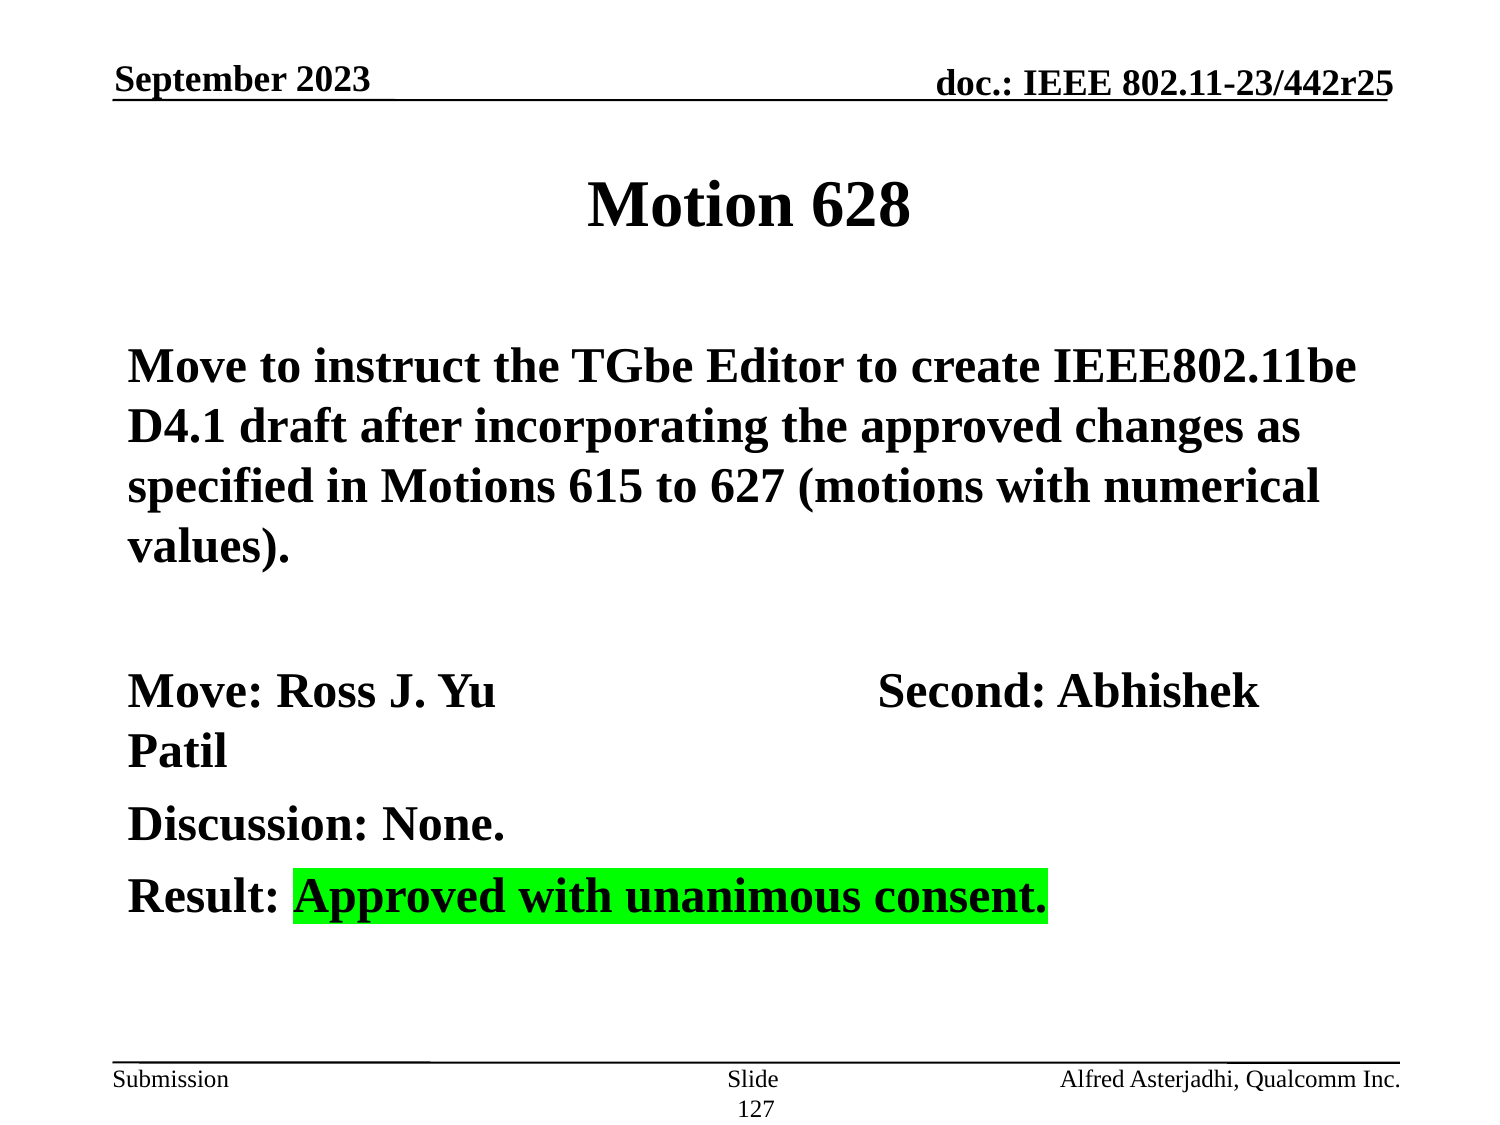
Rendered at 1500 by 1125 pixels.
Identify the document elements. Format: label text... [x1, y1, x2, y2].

slide_number Slide 127 [712, 1061, 800, 1123]
title Motion 628 [112, 112, 1388, 288]
footer Alfred Asterjadhi, Qualcomm Inc. [878, 1061, 1402, 1093]
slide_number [114, 54, 423, 100]
list Move to instruct the TGbe Editor to create IEEE802.11be D4.1 draft after incorporating the approved changes as specified in Motions 615 to 627 (motions with numerical values). Move: Ross J. Yu Second: Abhishek Patil Discussion: None. Result: Approved with unanimous consent. [112, 324, 1388, 1000]
